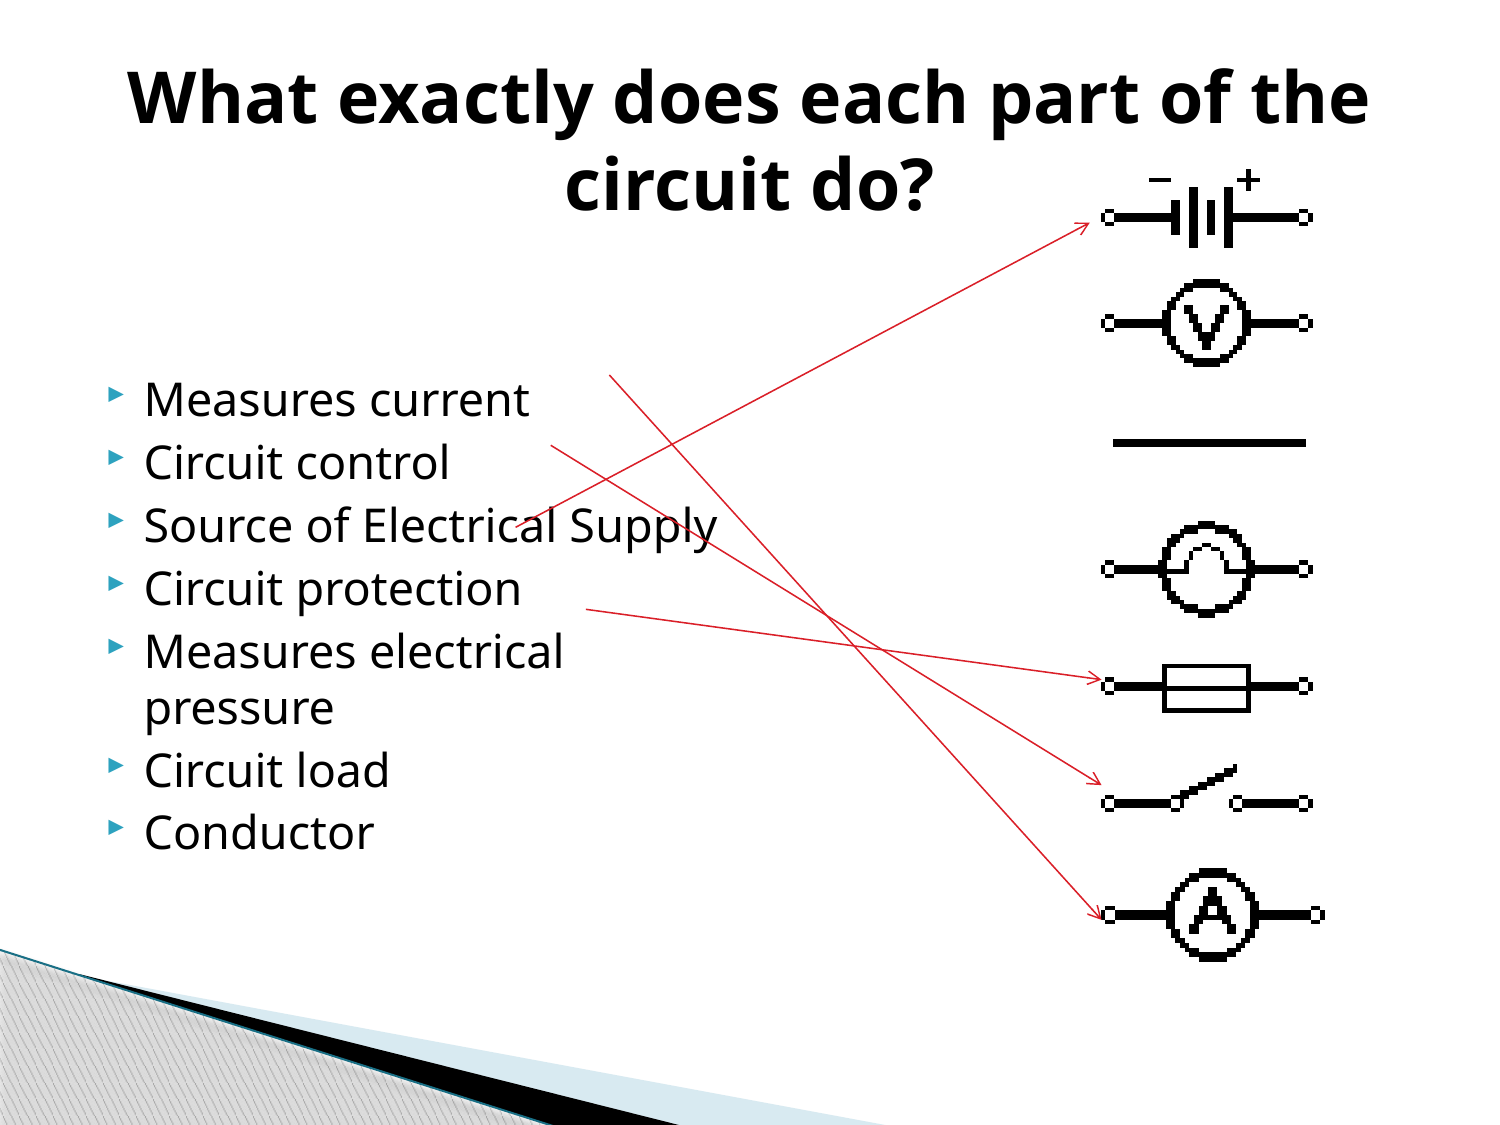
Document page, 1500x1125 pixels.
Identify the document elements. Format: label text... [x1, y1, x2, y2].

text_box What exactly does each part of the circuit do? [74, 44, 1425, 233]
picture [1101, 116, 1325, 1032]
text_box Measures current Circuit control Source of Electrical Supply Circuit protection Measures electrical pressure Circuit load Conductor [75, 236, 576, 884]
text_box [582, 401, 1129, 894]
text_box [515, 222, 1091, 528]
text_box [550, 445, 1102, 786]
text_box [585, 609, 1102, 680]
